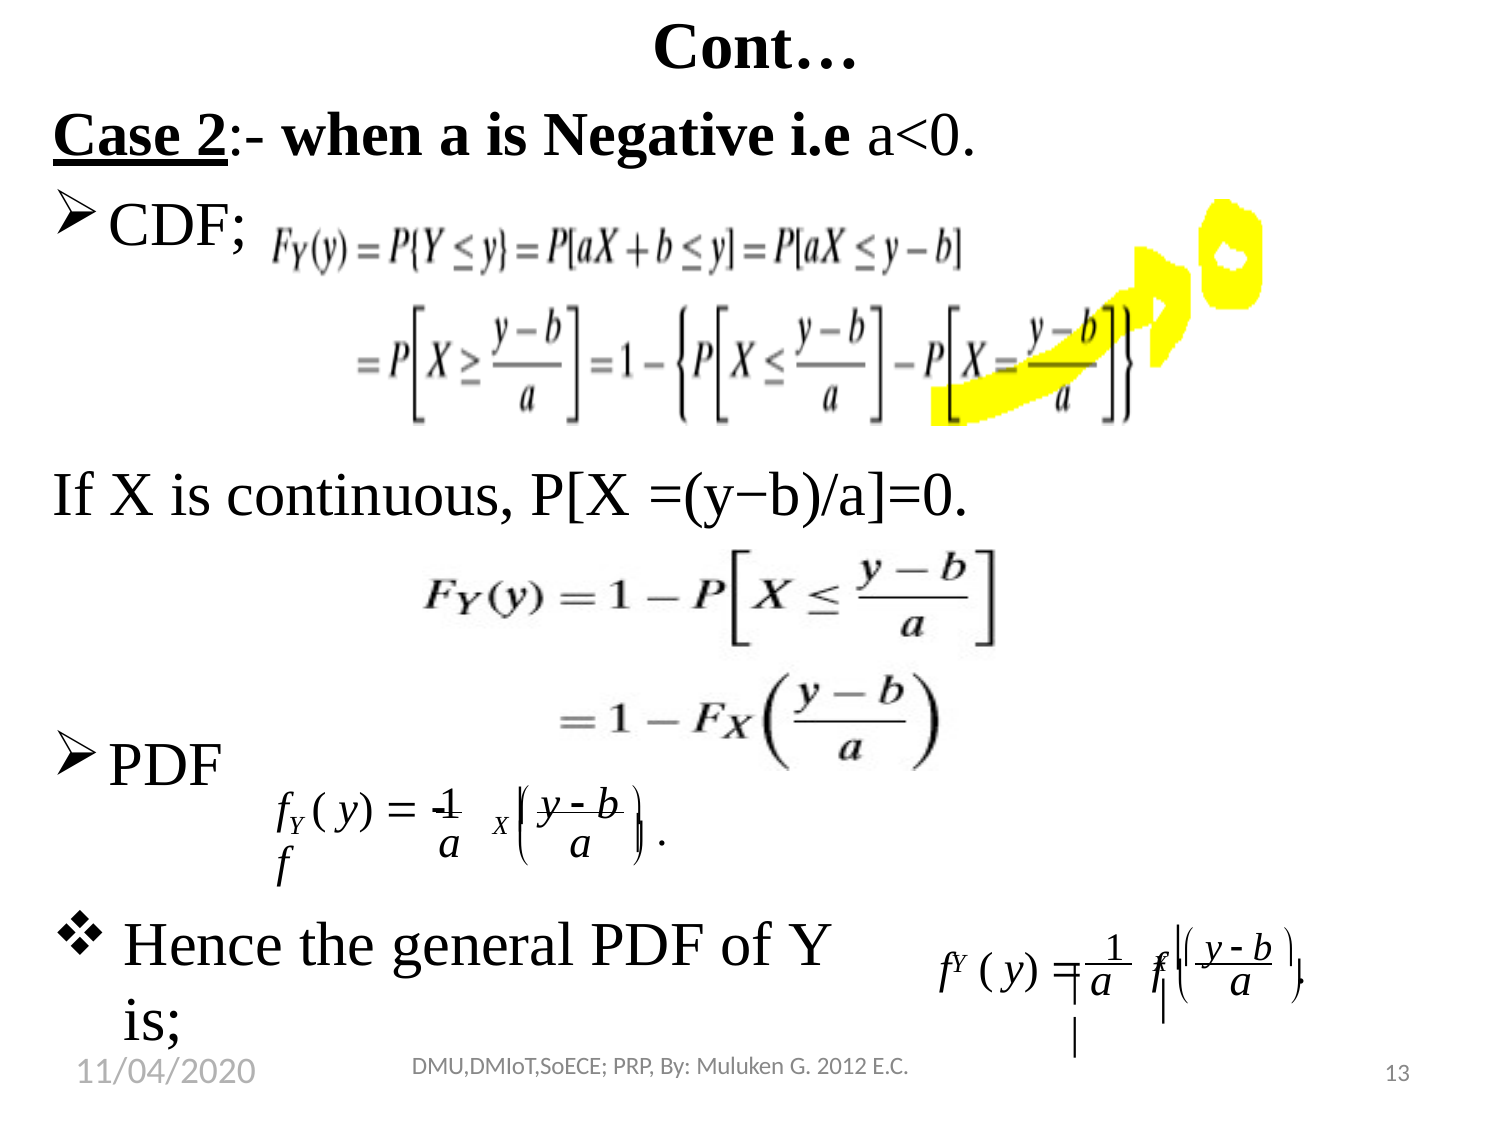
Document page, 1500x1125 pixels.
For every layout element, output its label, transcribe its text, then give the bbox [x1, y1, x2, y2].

text_box If X is continuous, P[X =(y−b)/a]=0. [50, 450, 975, 528]
text_box   [513, 832, 648, 872]
text_box 1  y  b  [436, 748, 648, 832]
text_box X [490, 806, 510, 840]
text_box [271, 199, 1263, 426]
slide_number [75, 1046, 420, 1103]
footer DMU,DMIoT,SoECE; PRP, By: Muluken G. 2012 E.C. [409, 1053, 1069, 1125]
text_box a [567, 832, 593, 867]
text_box PDF [50, 720, 226, 798]
text_box f ( y)  1 f  y  b . [932, 914, 1321, 997]
title Cont… [650, 0, 863, 75]
text_box  . [648, 776, 678, 860]
text_box f ( y)   f [274, 776, 491, 887]
text_box Hence the general PDF of Y is; [50, 900, 907, 1053]
slide_number 13 [1378, 1060, 1417, 1090]
text_box Y [286, 806, 305, 840]
text_box Case 2:- when a is Negative i.e a<0. CDF; [50, 75, 981, 258]
text_box | a | [1068, 997, 1126, 1058]
text_box [422, 549, 996, 771]
text_box Y [949, 943, 967, 978]
text_box X   [1144, 919, 1312, 1030]
